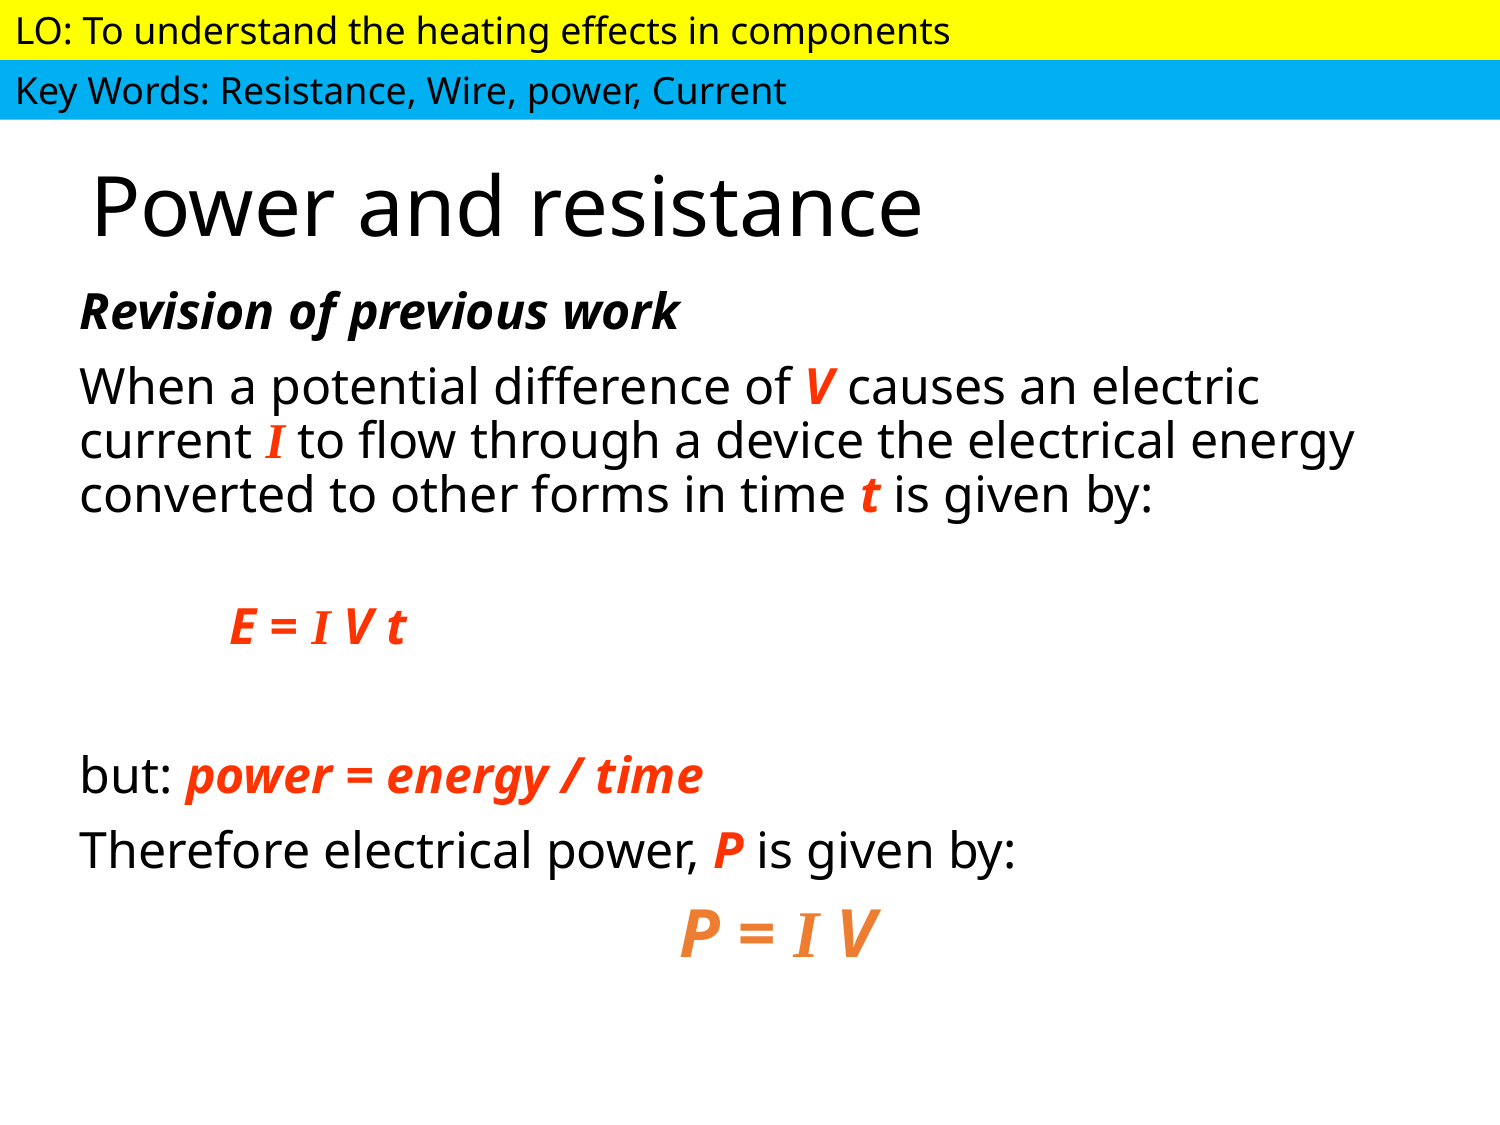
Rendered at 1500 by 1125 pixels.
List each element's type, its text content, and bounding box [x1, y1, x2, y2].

list Revision of previous work When a potential difference of V causes an electric current I to flow through a device the electrical energy converted to other forms in time t is given by: E = I V t but: power = energy / time Therefore electrical power, P is given by: P = I V [64, 279, 1400, 1059]
title Power and resistance [75, 151, 1425, 268]
